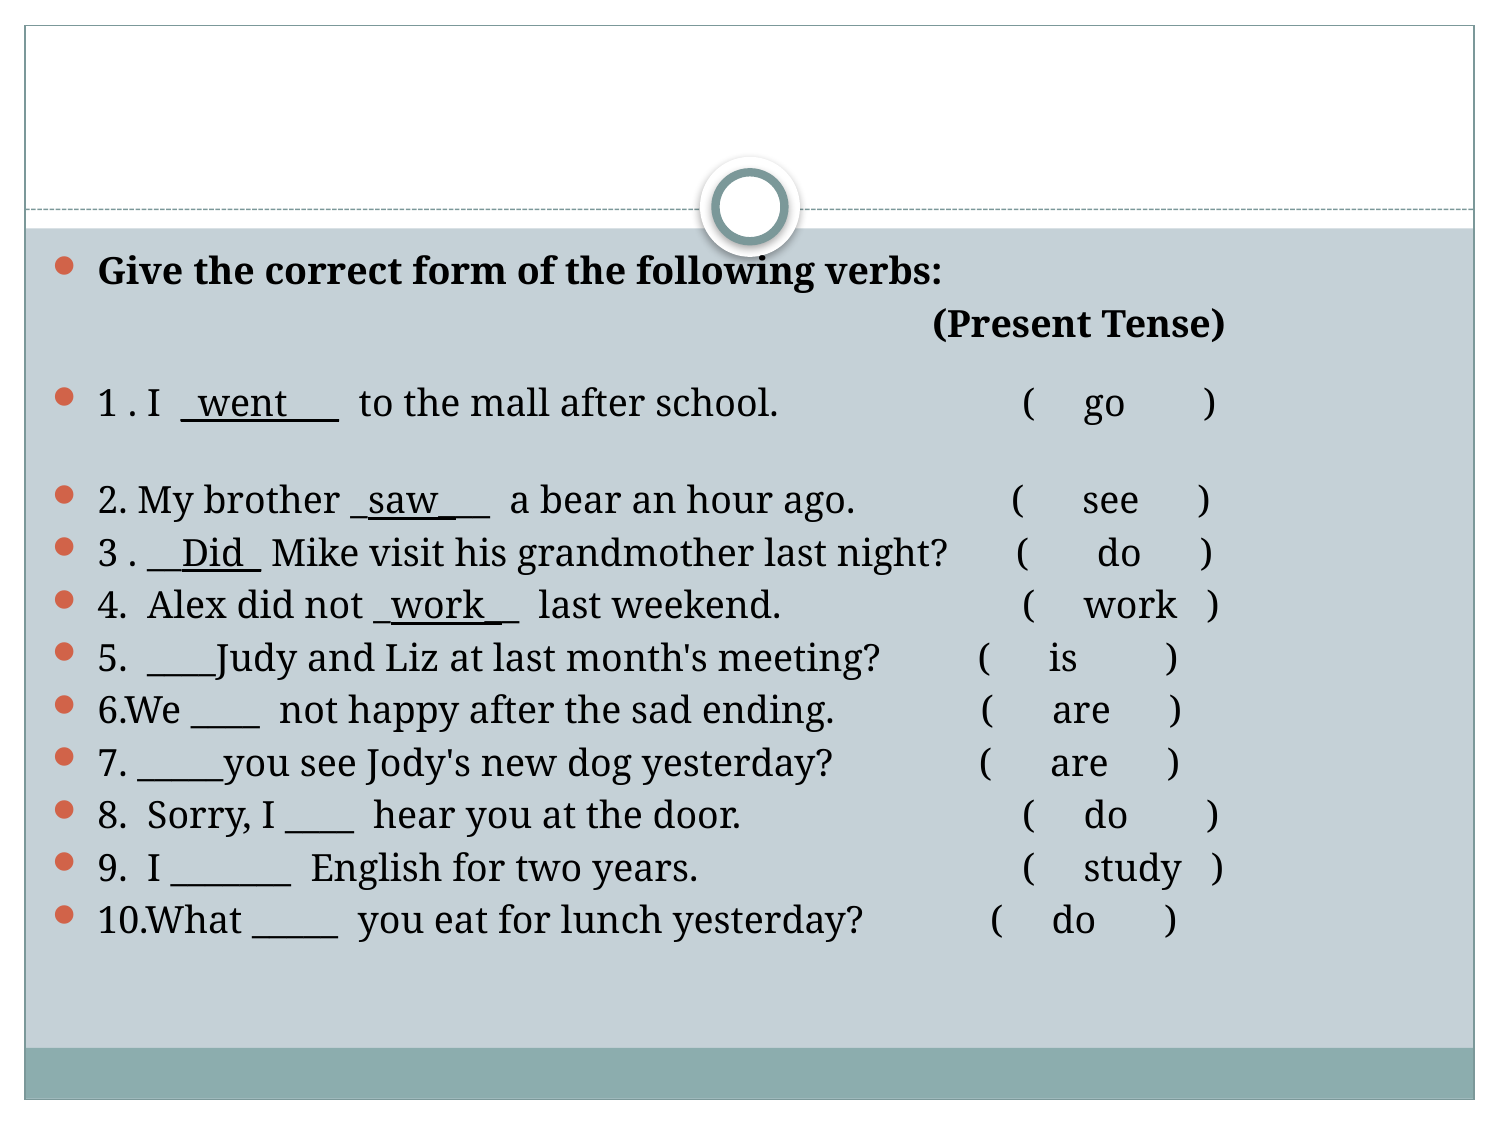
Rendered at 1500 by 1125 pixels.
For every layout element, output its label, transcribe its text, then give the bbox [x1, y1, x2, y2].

list Give the correct form of the following verbs: (Present Tense) 1 . I _went___ to the mall after school. ( go ) 2. My brother _saw___ a bear an hour ago. ( see ) 3 . __Did_ Mike visit his grandmother last night? ( do ) 4. Alex did not _work__ last weekend. ( work ) 5. ____Judy and Liz at last month's meeting? ( is ) 6.We ____ not happy after the sad ending. ( are ) 7. _____you see Jody's new dog yesterday? ( are ) 8. Sorry, I ____ hear you at the door. ( do ) 9. I _______ English for two years. ( study ) 10.What _____ you eat for lunch yesterday? ( do ) [37, 187, 1420, 988]
